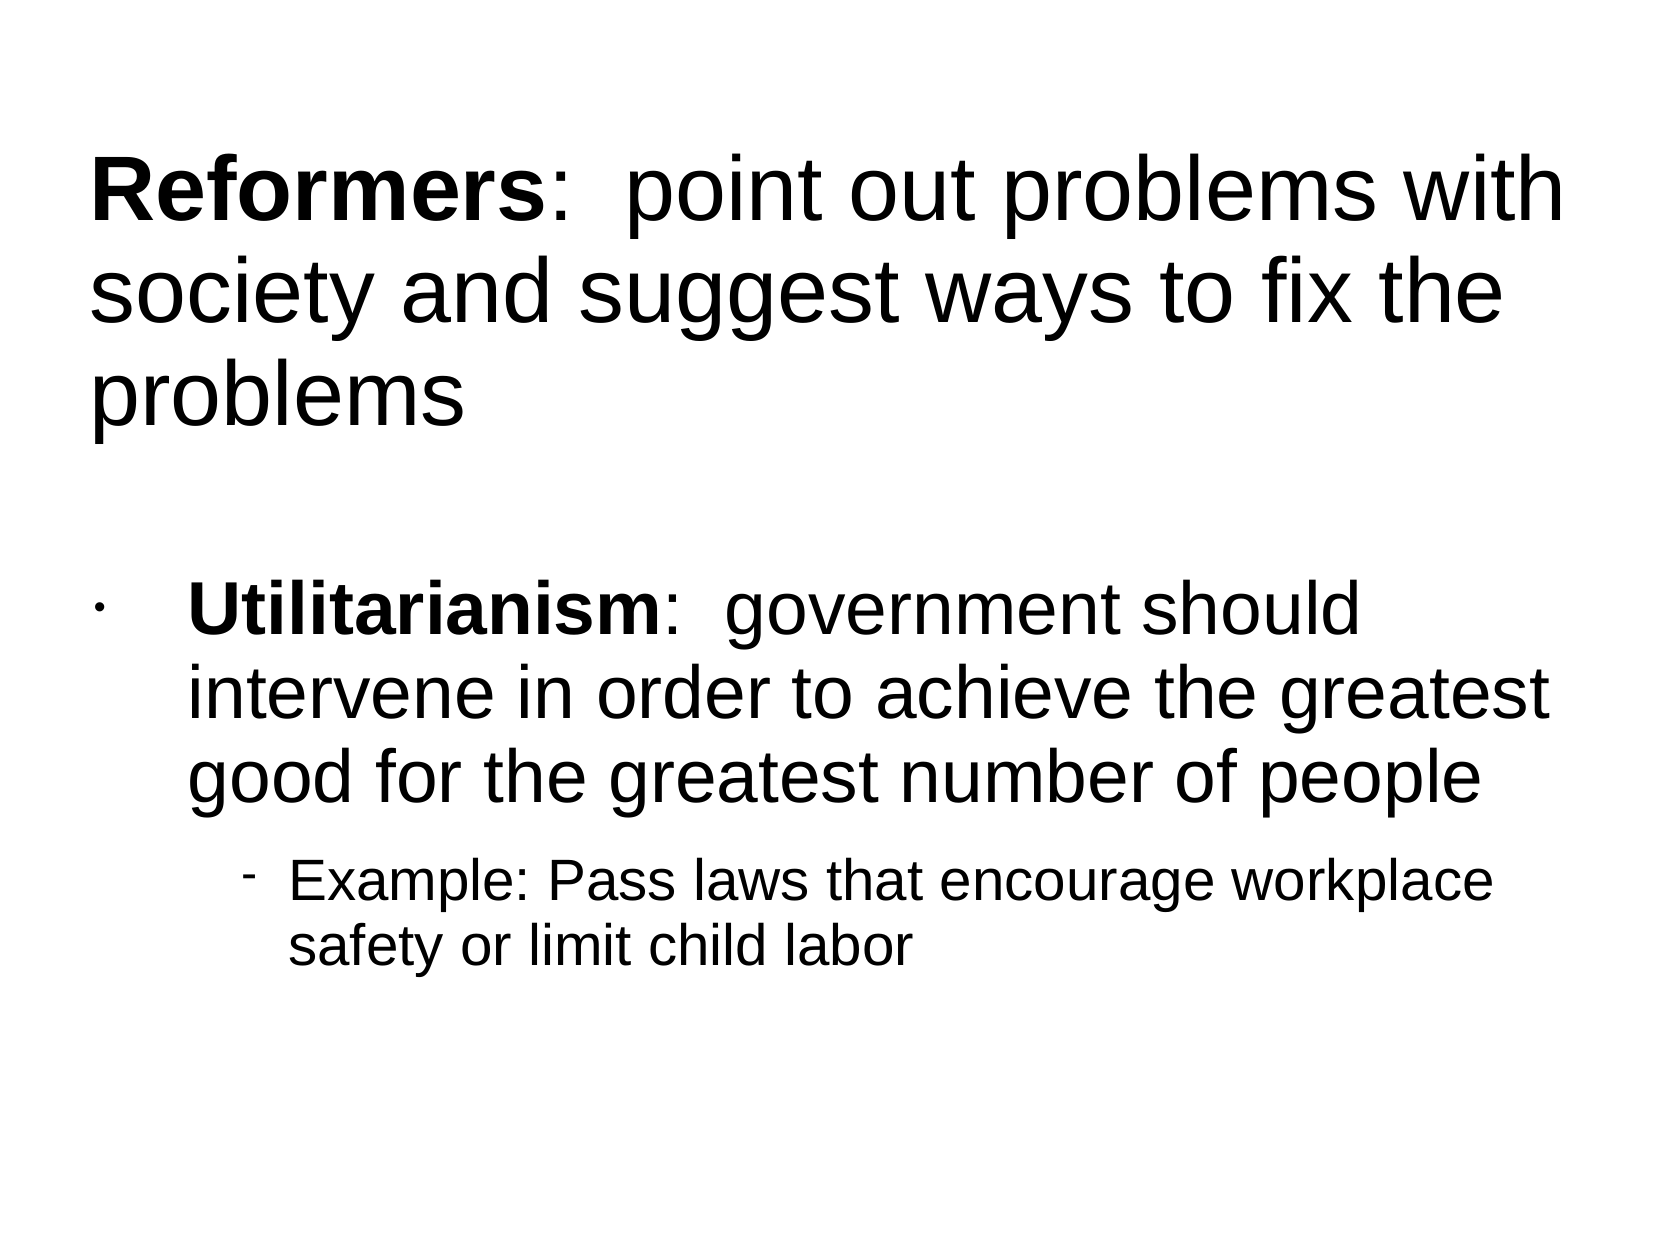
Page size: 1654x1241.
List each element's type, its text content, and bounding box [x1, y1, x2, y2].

list Utilitarianism: government should intervene in order to achieve the greatest good for the greatest number of people Example: Pass laws that encourage workplace safety or limit child labor [76, 563, 1565, 1070]
title Reformers: point out problems with society and suggest ways to fix the problems [89, 132, 1578, 446]
